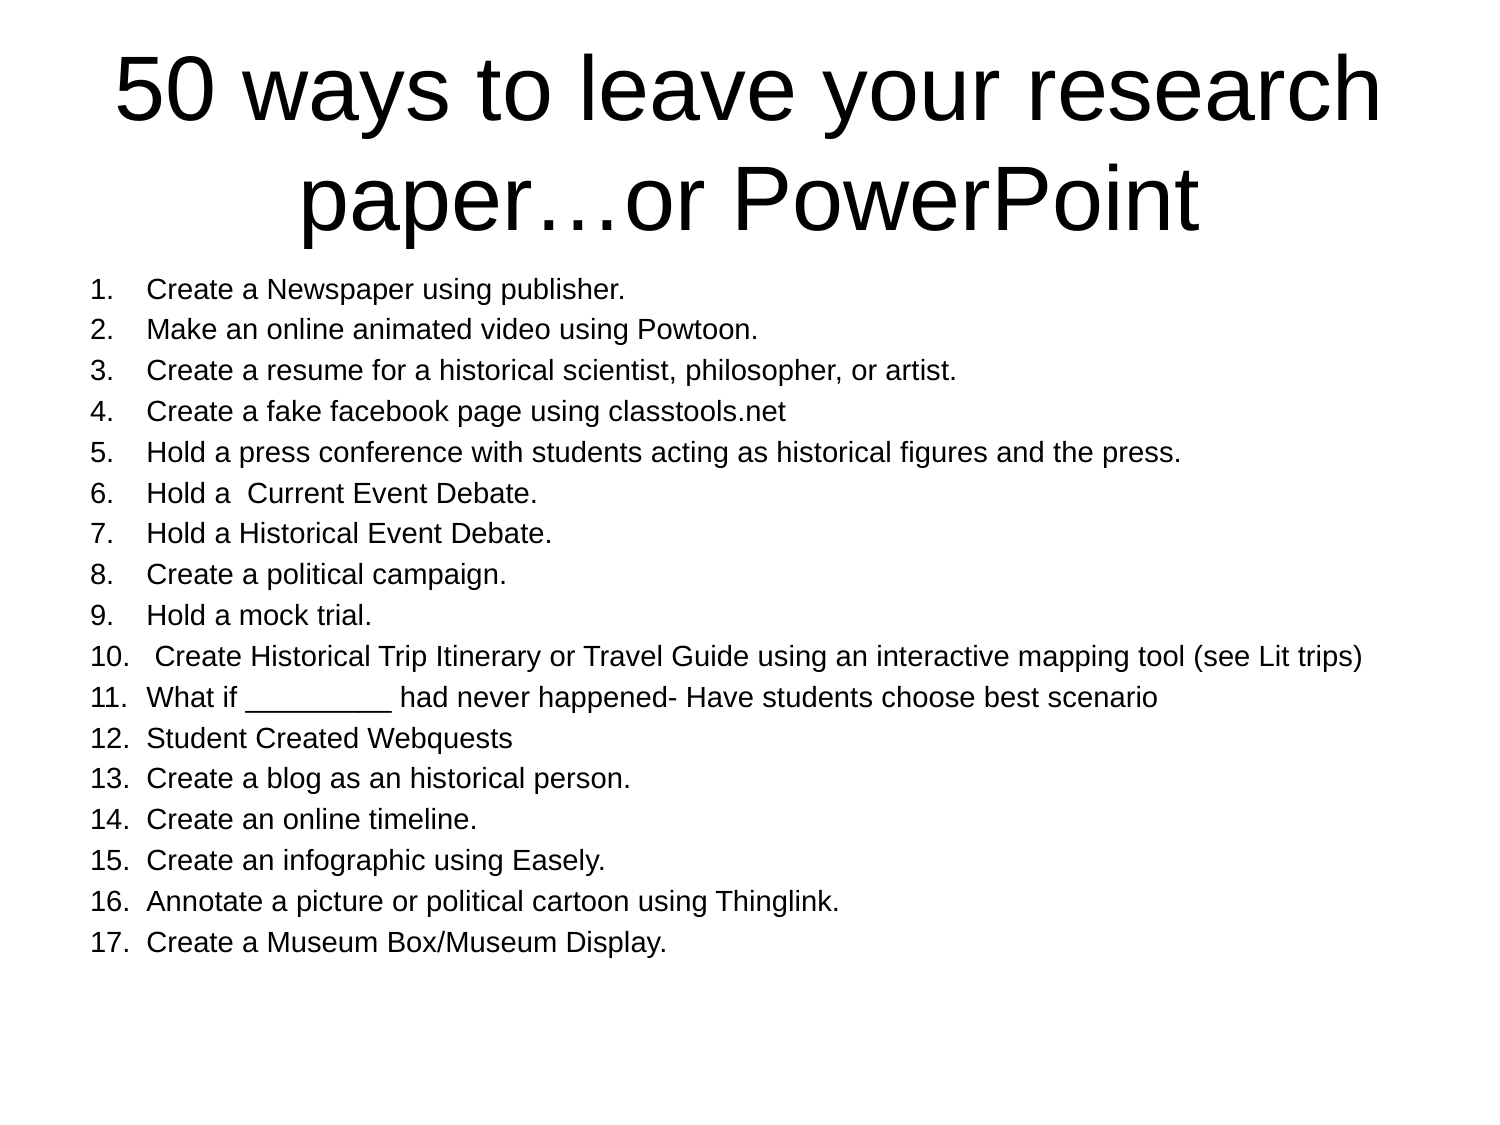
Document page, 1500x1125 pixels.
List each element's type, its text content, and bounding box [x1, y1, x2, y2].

list Create a Newspaper using publisher. Make an online animated video using Powtoon. Create a resume for a historical scientist, philosopher, or artist. Create a fake facebook page using classtools.net Hold a press conference with students acting as historical figures and the press. Hold a Current Event Debate. Hold a Historical Event Debate. Create a political campaign. Hold a mock trial. Create Historical Trip Itinerary or Travel Guide using an interactive mapping tool (see Lit trips) What if _________ had never happened- Have students choose best scenario Student Created Webquests Create a blog as an historical person. Create an online timeline. Create an infographic using Easely. Annotate a picture or political cartoon using Thinglink. Create a Museum Box/Museum Display. [75, 262, 1425, 1005]
title 50 ways to leave your research paper…or PowerPoint [75, 45, 1425, 233]
